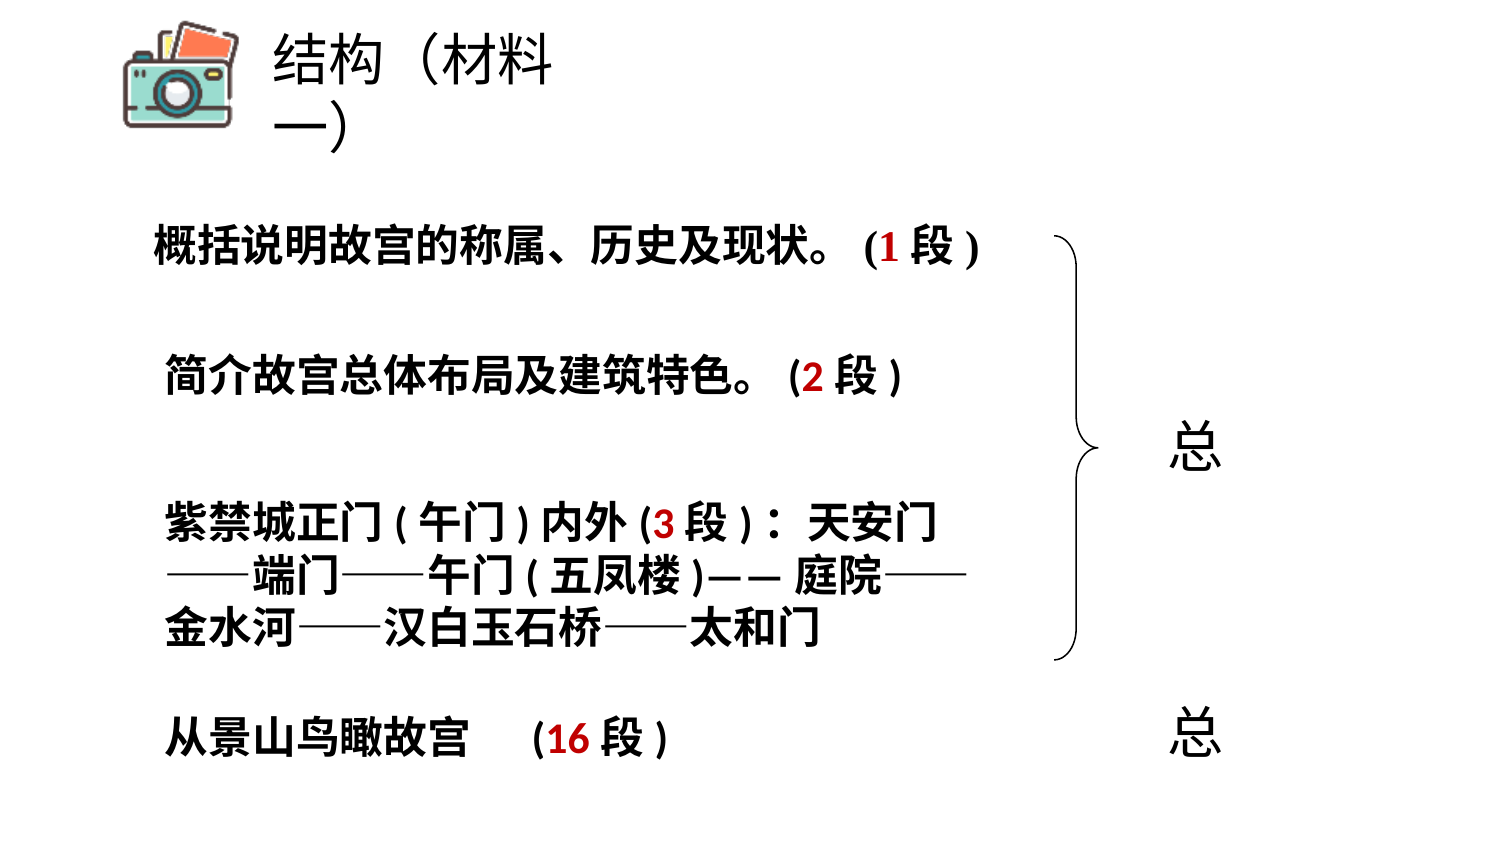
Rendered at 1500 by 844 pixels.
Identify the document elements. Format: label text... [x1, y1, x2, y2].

text_box 从景山鸟瞰故宫 (16段) [153, 704, 966, 768]
list 概括说明故宫的称属、历史及现状。(1段) [141, 211, 1099, 274]
text_box 总 [1155, 406, 1312, 484]
text_box 简介故宫总体布局及建筑特色。(2段) [153, 341, 966, 406]
text_box 总 [1155, 691, 1312, 769]
text_box 结构（材料一） [261, 55, 672, 129]
text_box 紫禁城正门(午门)内外(3段)：天安门——端门——午门(五凤楼)——庭院——金水河——汉白玉石桥——太和门 [153, 489, 1005, 659]
text_box [1054, 235, 1099, 660]
picture [106, 4, 250, 148]
